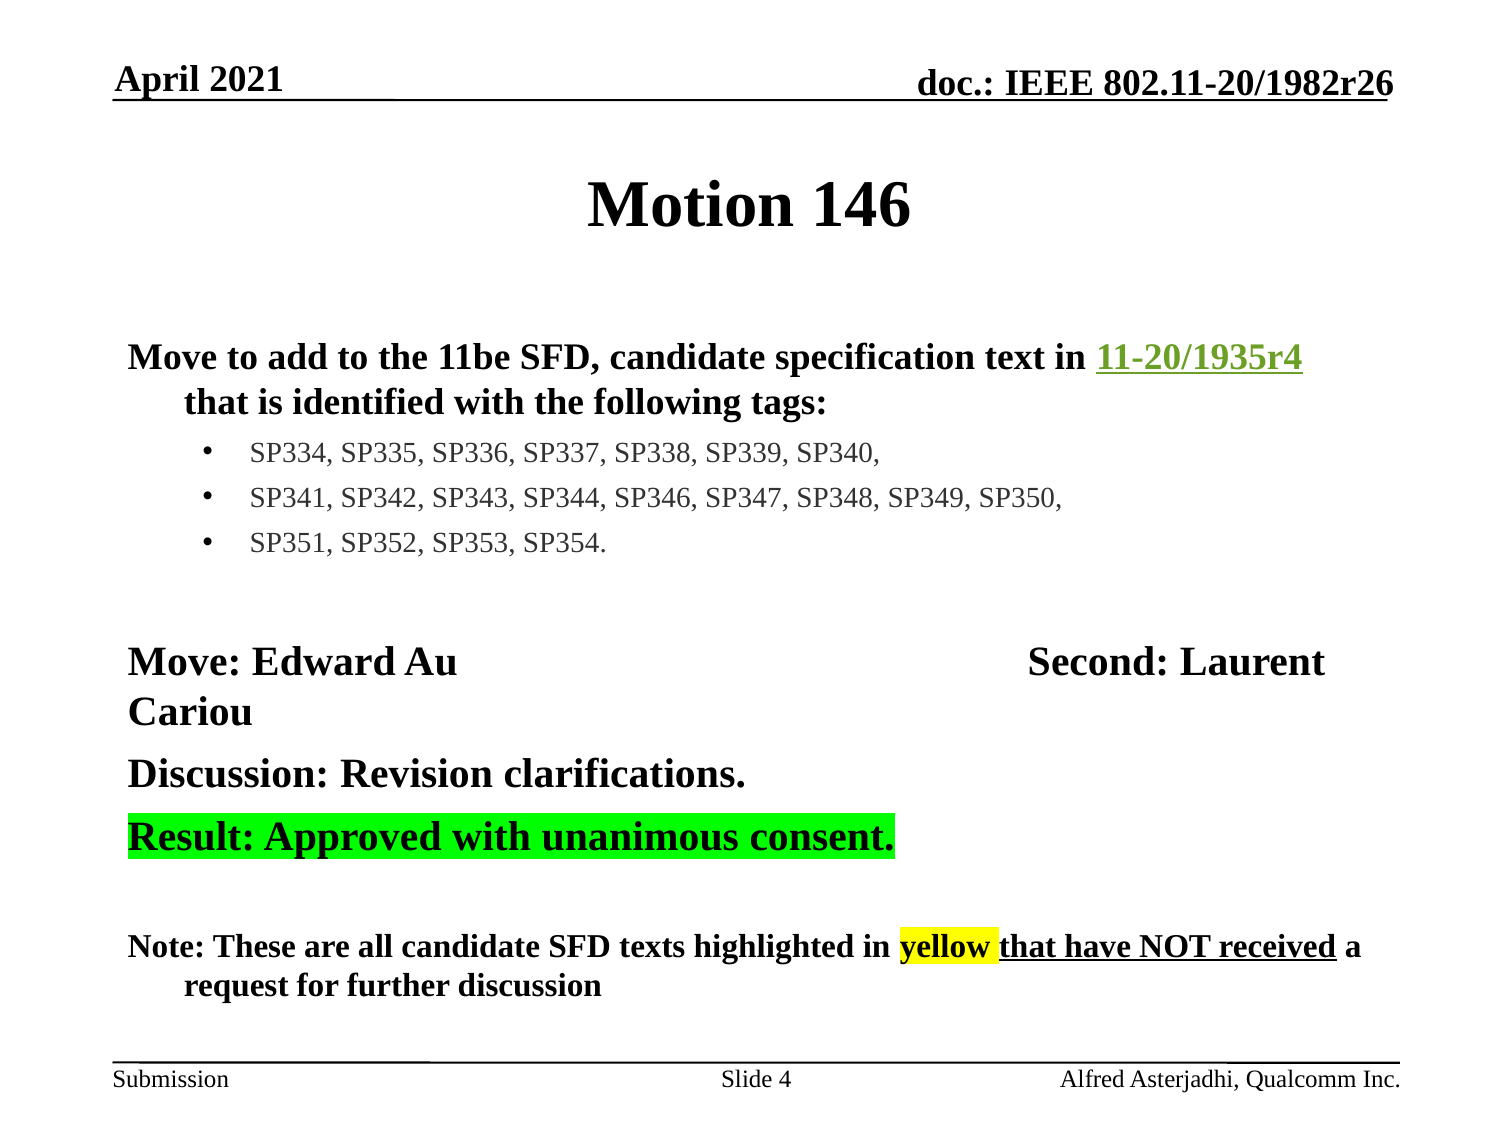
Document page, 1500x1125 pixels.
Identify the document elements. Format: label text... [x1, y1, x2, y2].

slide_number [114, 54, 423, 100]
footer Alfred Asterjadhi, Qualcomm Inc. [878, 1061, 1402, 1093]
list Move to add to the 11be SFD, candidate specification text in 11-20/1935r4 that is identified with the following tags: SP334, SP335, SP336, SP337, SP338, SP339, SP340, SP341, SP342, SP343, SP344, SP346, SP347, SP348, SP349, SP350, SP351, SP352, SP353, SP354. Move: Edward Au Second: Laurent Cariou Discussion: Revision clarifications. Result: Approved with unanimous consent. Note: These are all candidate SFD texts highlighted in yellow that have NOT received a request for further discussion [112, 324, 1388, 1063]
title Motion 146 [112, 112, 1388, 288]
slide_number Slide 4 [712, 1061, 800, 1123]
